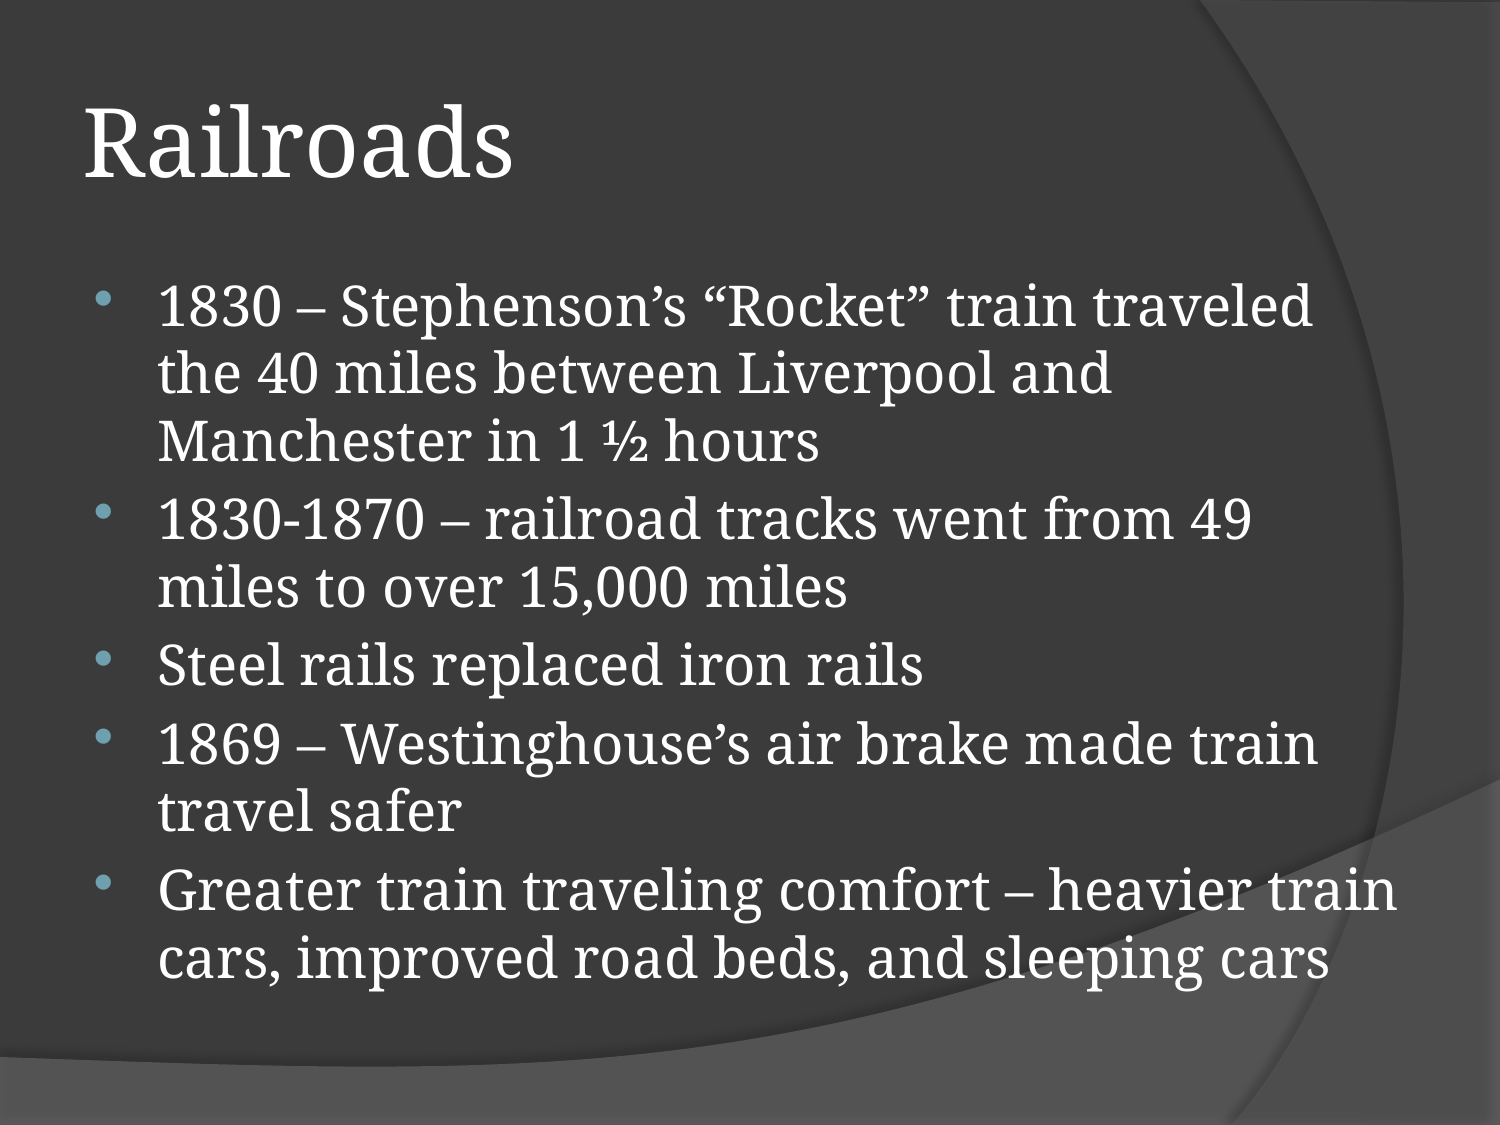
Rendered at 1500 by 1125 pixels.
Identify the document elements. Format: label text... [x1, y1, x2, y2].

list 1830 – Stephenson’s “Rocket” train traveled the 40 miles between Liverpool and Manchester in 1 ½ hours 1830-1870 – railroad tracks went from 49 miles to over 15,000 miles Steel rails replaced iron rails 1869 – Westinghouse’s air brake made train travel safer Greater train traveling comfort – heavier train cars, improved road beds, and sleeping cars [75, 262, 1425, 1005]
title Railroads [75, 45, 1300, 233]
